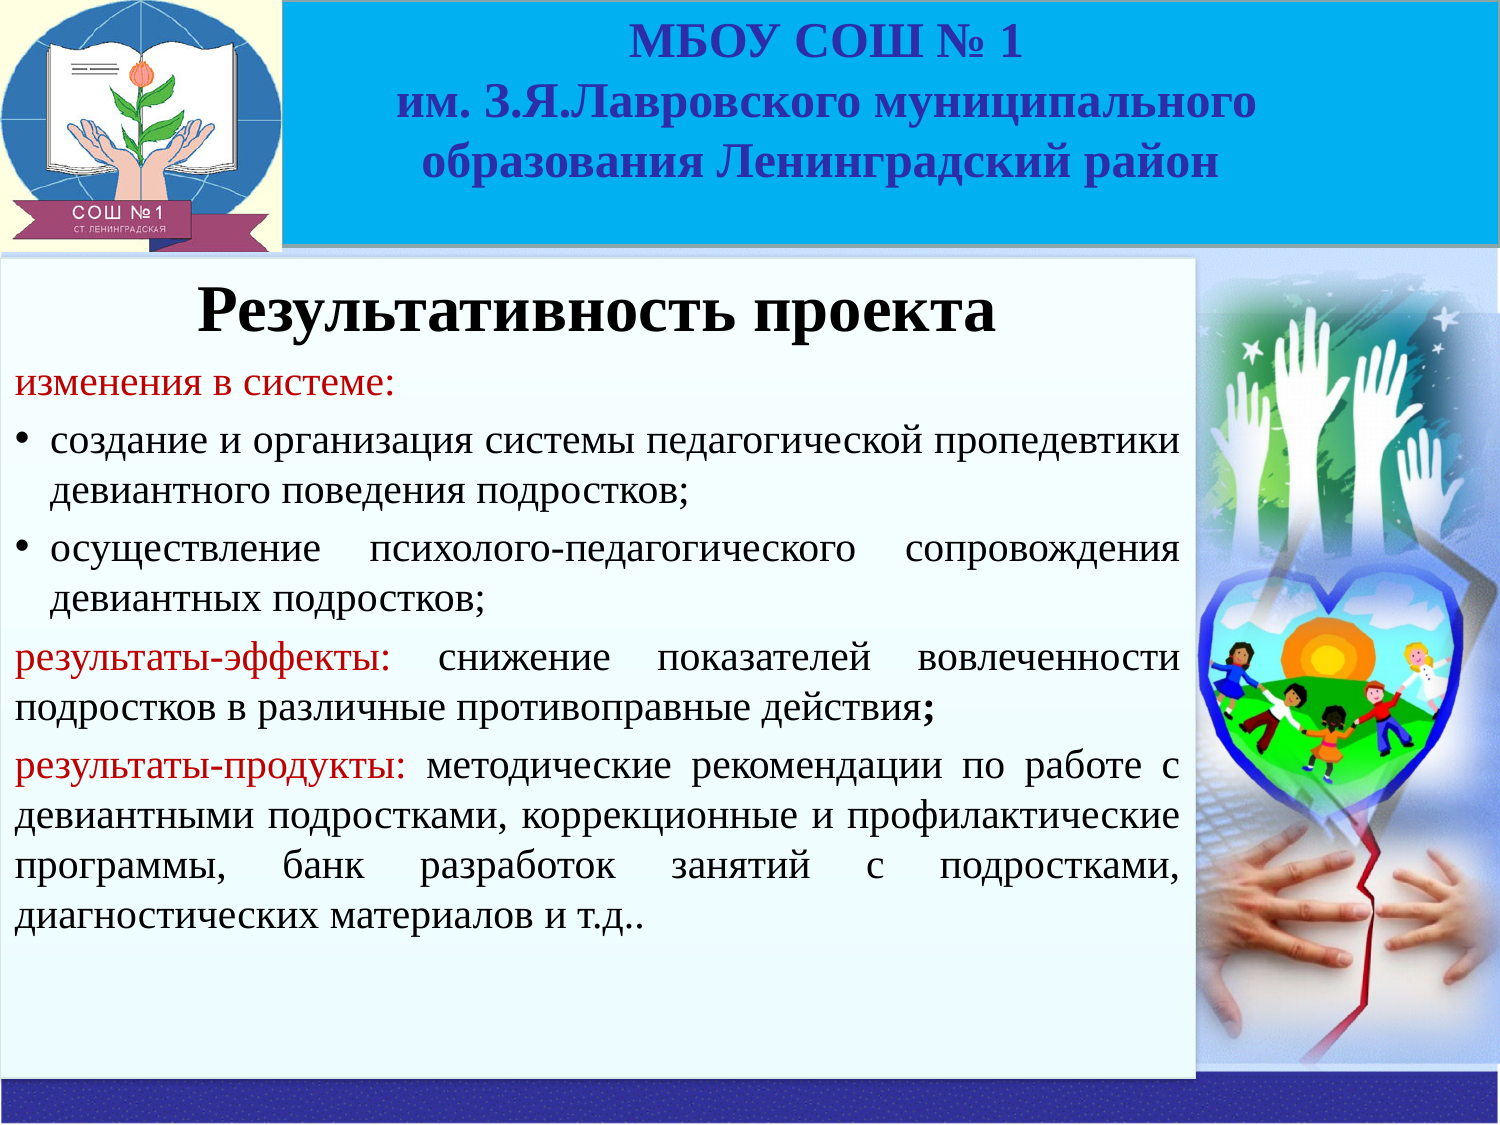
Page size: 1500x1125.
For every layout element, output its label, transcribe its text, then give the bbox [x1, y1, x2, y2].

text_box Результативность проекта изменения в системе: создание и организация системы педагогической пропедевтики девиантного поведения подростков; осуществление психолого-педагогического сопровождения девиантных подростков; результаты-эффекты: снижение показателей вовлеченности подростков в различные противоправные действия; результаты-продукты: методические рекомендации по работе с девиантными подростками, коррекционные и профилактические программы, банк разработок занятий с подростками, диагностических материалов и т.д.. [0, 257, 1174, 1079]
picture [0, 0, 1500, 1125]
text_box МБОУ СОШ № 1 им. З.Я.Лавровского муниципального образования Ленинградский район [368, 0, 1285, 195]
text_box [282, 0, 1500, 248]
